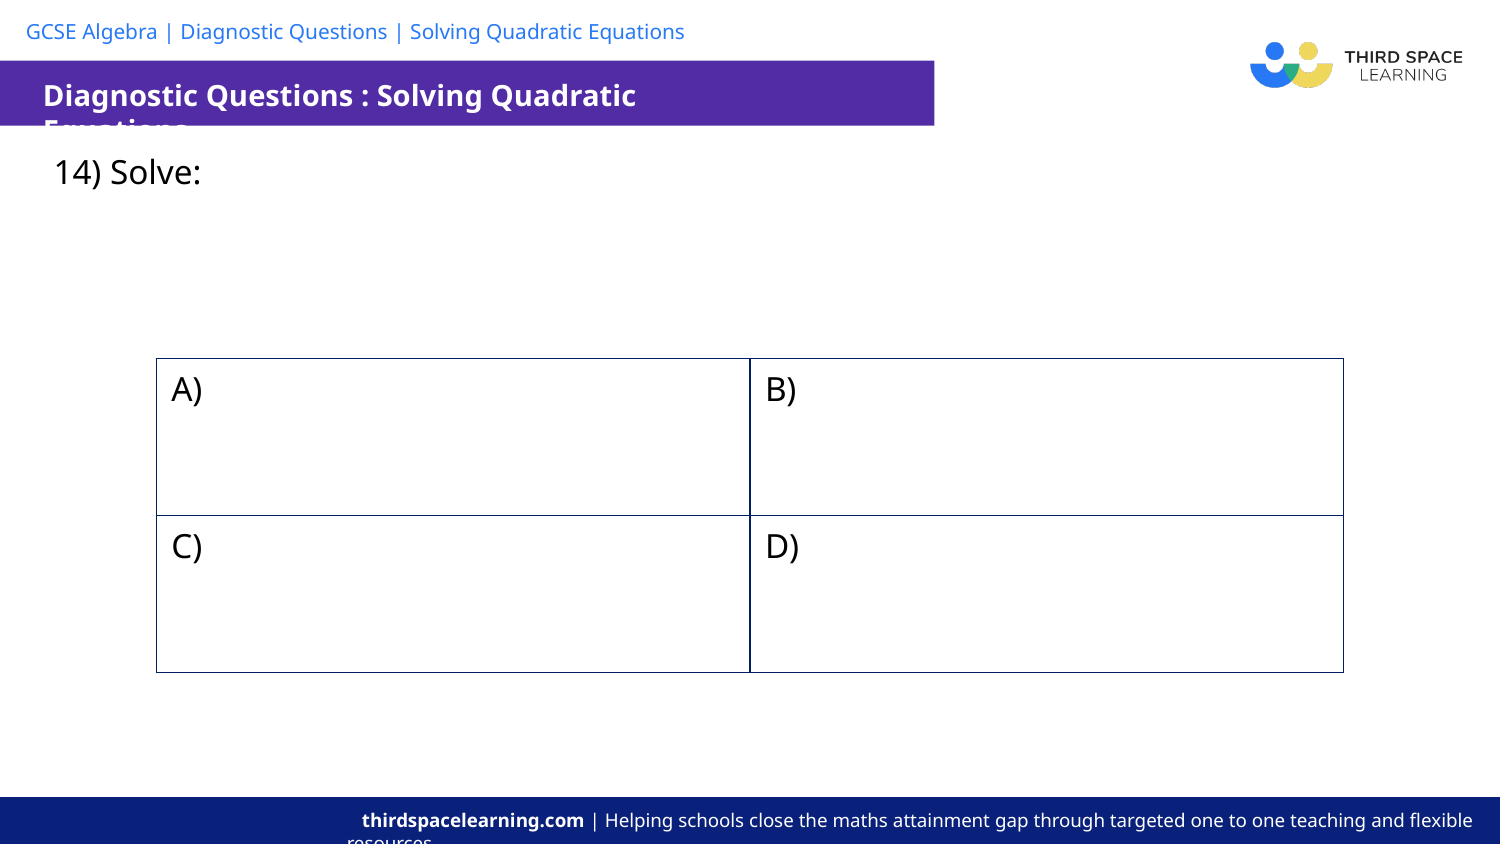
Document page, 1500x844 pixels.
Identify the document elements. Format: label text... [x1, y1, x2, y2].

text_box Diagnostic Questions : Solving Quadratic Equations [27, 61, 778, 141]
picture [1250, 33, 1465, 99]
